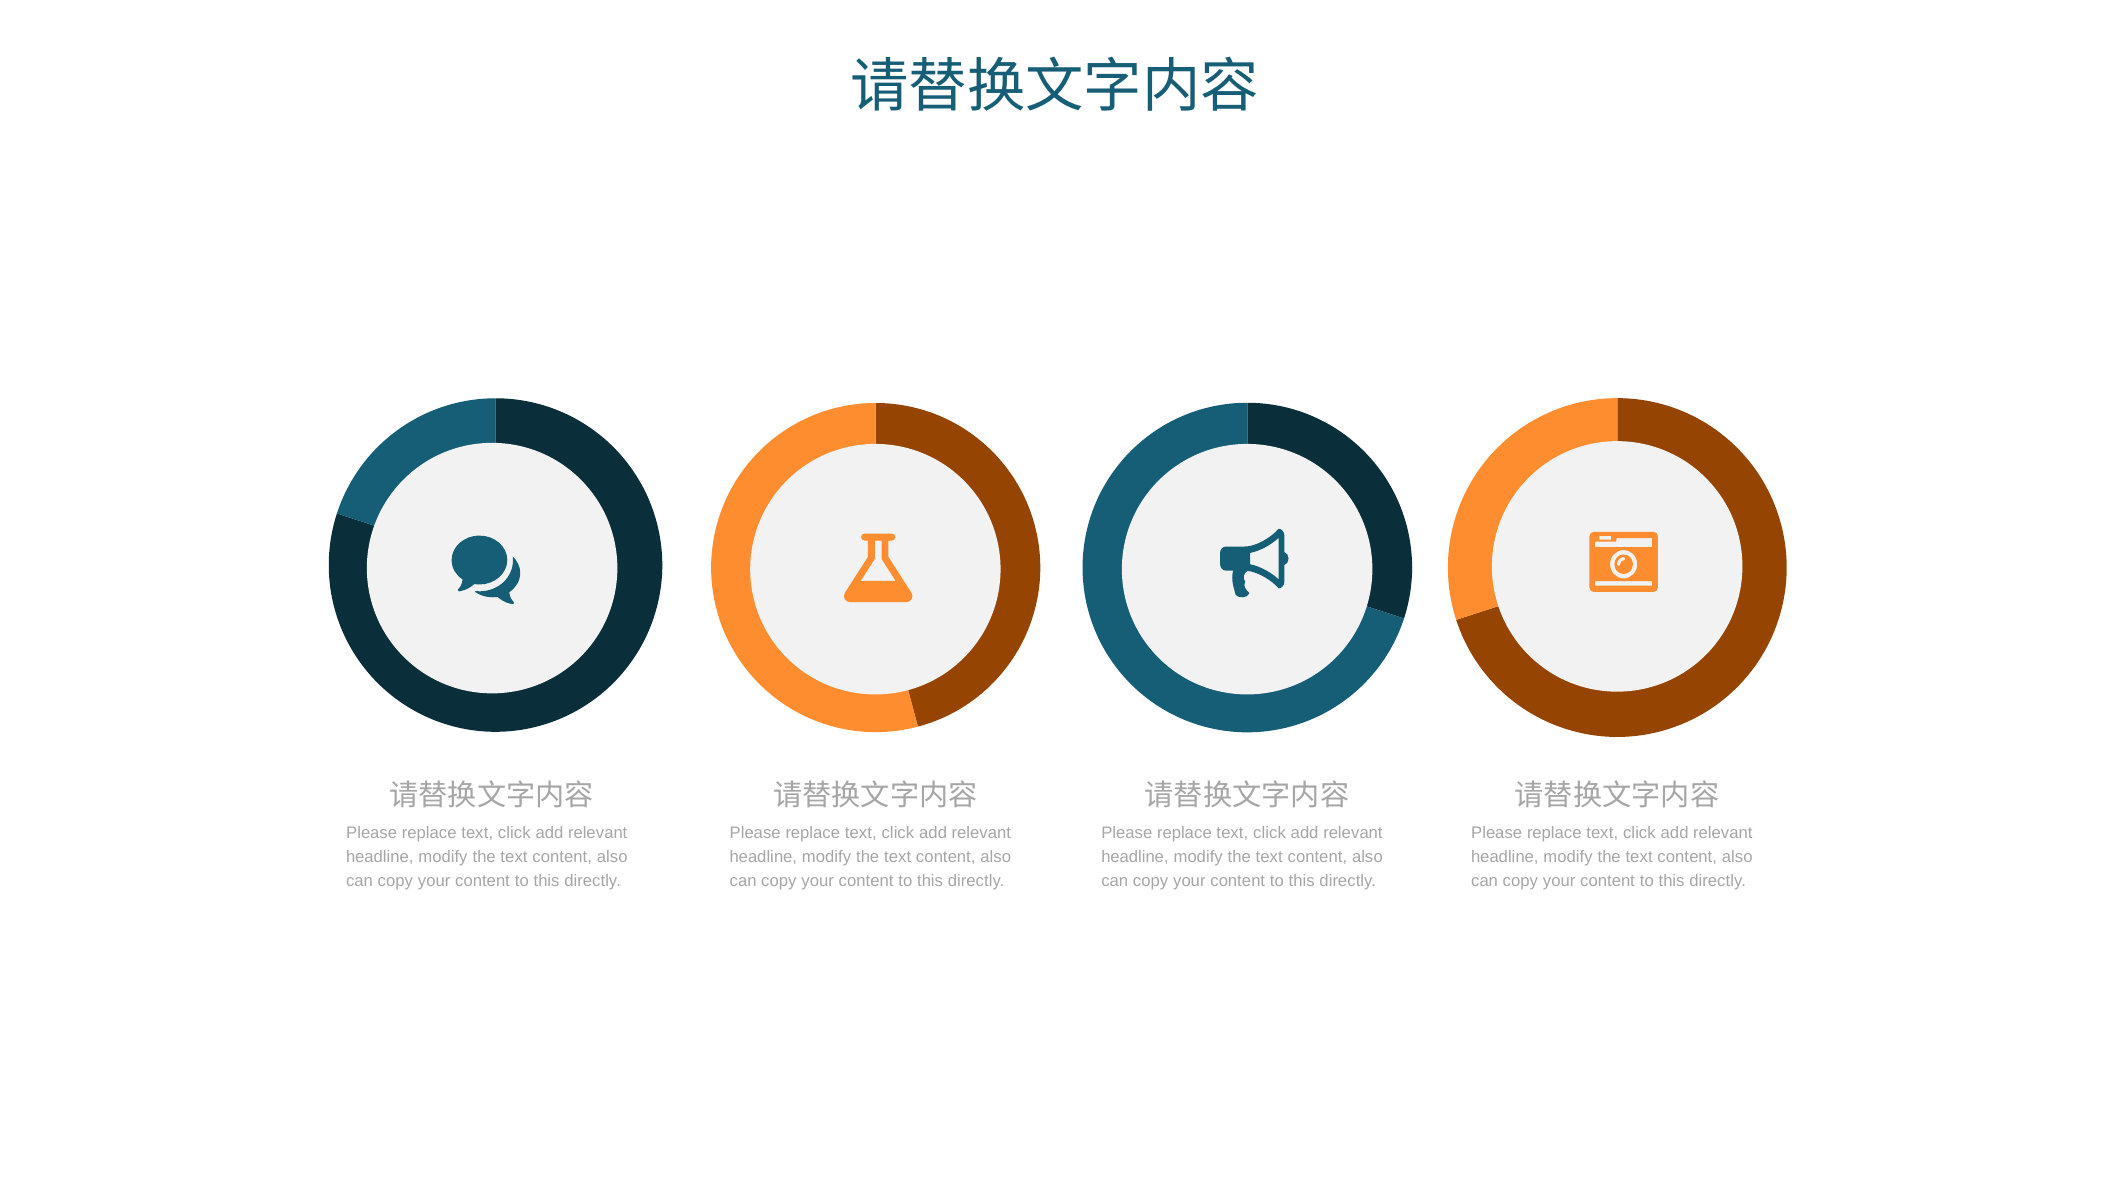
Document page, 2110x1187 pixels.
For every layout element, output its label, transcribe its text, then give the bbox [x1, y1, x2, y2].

text_box Please replace text, click add relevant headline, modify the text content, also can copy your content to this directly. [346, 817, 638, 890]
text_box 请替换文字内容 [1471, 776, 1764, 812]
text_box Please replace text, click add relevant headline, modify the text content, also can copy your content to this directly. [1101, 817, 1394, 890]
text_box 请替换文字内容 [1101, 776, 1394, 812]
chart [299, 368, 1816, 767]
text_box Please replace text, click add relevant headline, modify the text content, also can copy your content to this directly. [1471, 817, 1764, 890]
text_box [451, 528, 1658, 605]
text_box Please replace text, click add relevant headline, modify the text content, also can copy your content to this directly. [729, 817, 1022, 890]
text_box 请替换文字内容 [729, 776, 1022, 812]
text_box 请替换文字内容 [795, 26, 1314, 125]
text_box 请替换文字内容 [346, 776, 638, 812]
